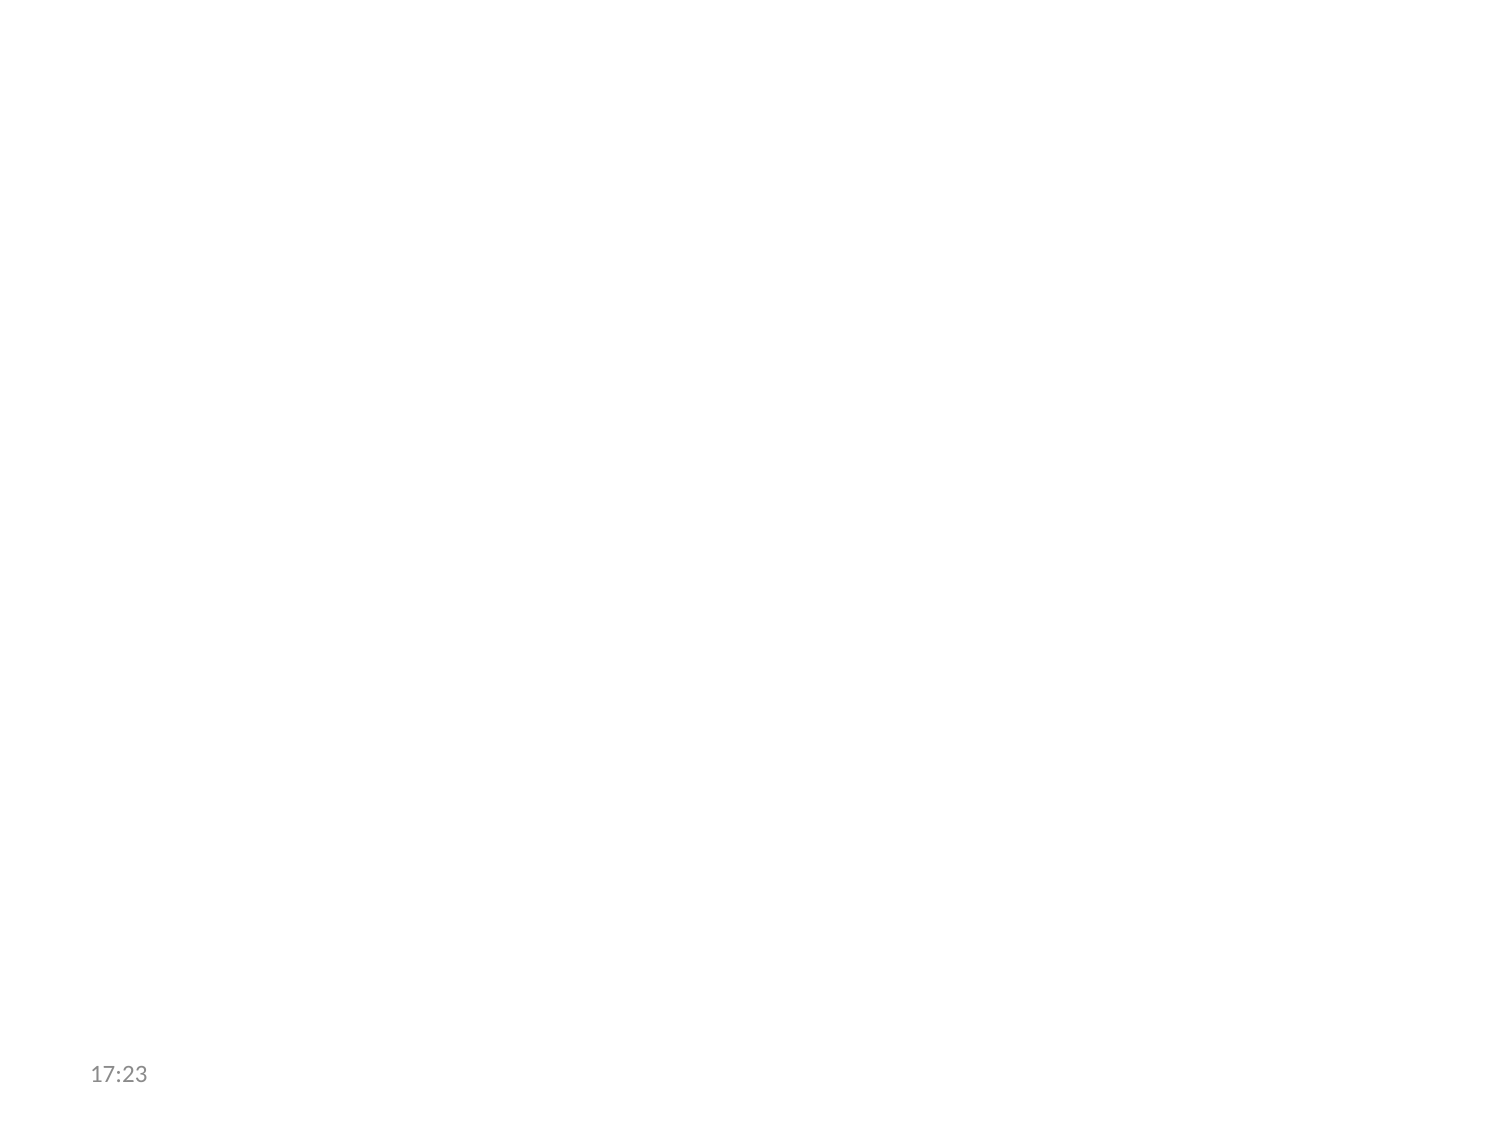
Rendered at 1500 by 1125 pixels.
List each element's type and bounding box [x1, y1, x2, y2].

slide_number [75, 1042, 425, 1103]
